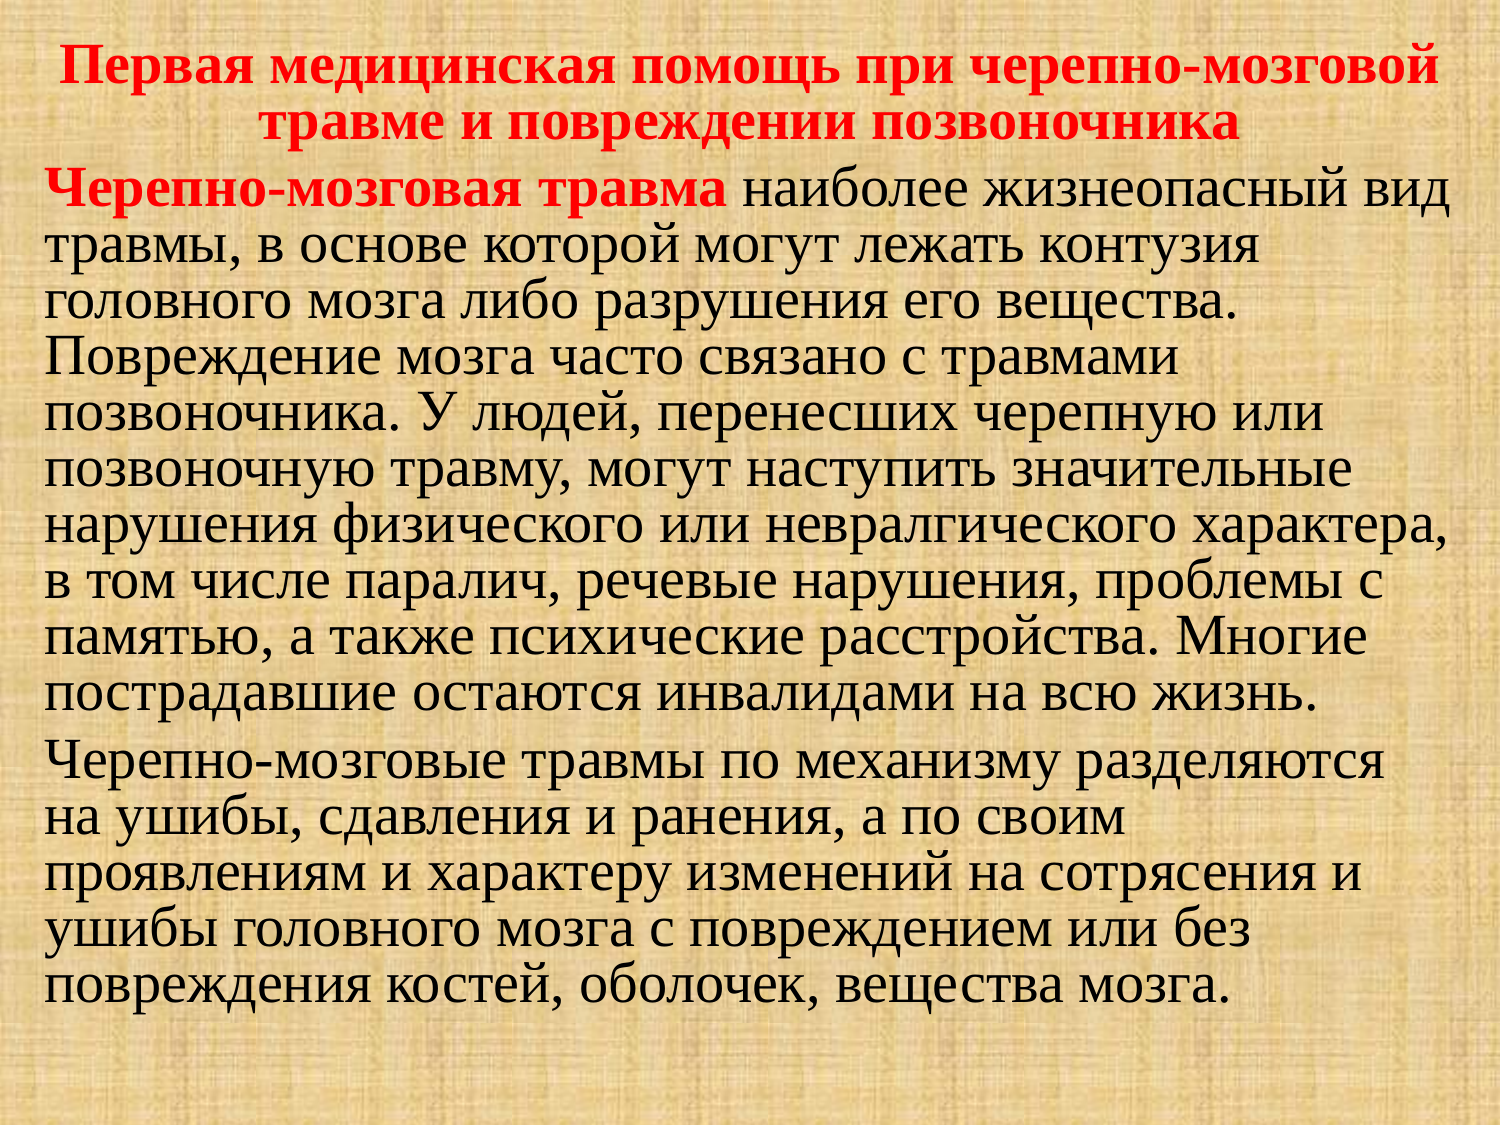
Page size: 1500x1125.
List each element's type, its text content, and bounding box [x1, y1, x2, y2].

list Первая медицинская помощь при черепно-мозговой травме и повреждении позвоночника Черепно-мозговая травма наиболее жизнеопасный вид травмы, в основе которой могут лежать контузия головного мозга либо разрушения его вещества. Повреждение мозга часто связано с травмами позвоночника. У людей, перенесших черепную или позвоночную травму, могут наступить значительные нарушения физического или невралгического характера, в том числе паралич, речевые нарушения, проблемы с памятью, а также психические расстройства. Многие пострадавшие остаются инвалидами на всю жизнь. Черепно-мозговые травмы по механизму разделяются на ушибы, сдавления и ранения, а по своим проявлениям и характеру изменений на сотрясения и ушибы головного мозга с повреждением или без повреждения костей, оболочек, вещества мозга. [29, 31, 1471, 1094]
picture [0, 0, 1500, 1125]
